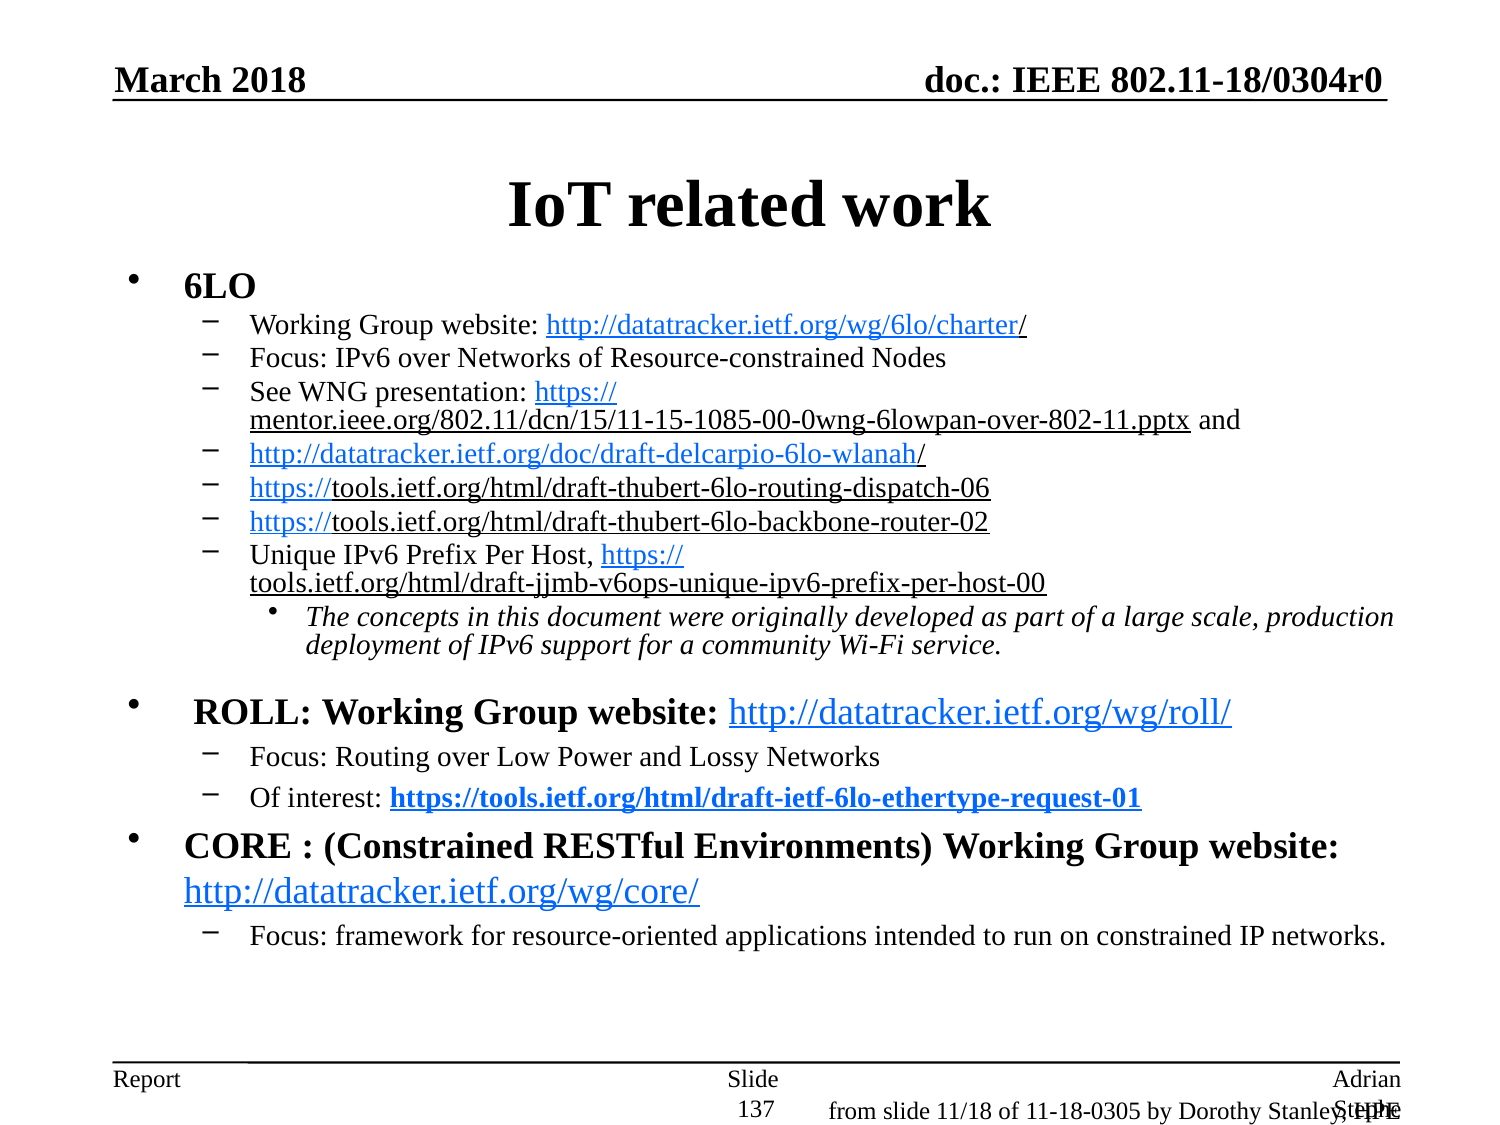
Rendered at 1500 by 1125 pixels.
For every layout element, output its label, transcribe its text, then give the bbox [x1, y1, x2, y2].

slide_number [114, 54, 374, 101]
footer Adrian Stephens, Intel Corporation [1324, 1061, 1402, 1087]
list 6LO Working Group website: http://datatracker.ietf.org/wg/6lo/charter/ Focus: IPv6 over Networks of Resource-constrained Nodes See WNG presentation: https://mentor.ieee.org/802.11/dcn/15/11-15-1085-00-0wng-6lowpan-over-802-11.pptx and http://datatracker.ietf.org/doc/draft-delcarpio-6lo-wlanah/ https://tools.ietf.org/html/draft-thubert-6lo-routing-dispatch-06 https://tools.ietf.org/html/draft-thubert-6lo-backbone-router-02 Unique IPv6 Prefix Per Host, https://tools.ietf.org/html/draft-jjmb-v6ops-unique-ipv6-prefix-per-host-00 The concepts in this document were originally developed as part of a large scale, production deployment of IPv6 support for a community Wi-Fi service. ROLL: Working Group website: http://datatracker.ietf.org/wg/roll/ Focus: Routing over Low Power and Lossy Networks Of interest: https://tools.ietf.org/html/draft-ietf-6lo-ethertype-request-01 CORE : (Constrained RESTful Environments) Working Group website: http://datatracker.ietf.org/wg/core/ Focus: framework for resource-oriented applications intended to run on constrained IP networks. [112, 262, 1425, 1038]
title IoT related work [112, 112, 1388, 262]
slide_number Slide 137 [711, 1061, 801, 1093]
text_box from slide 11/18 of 11-18-0305 by Dorothy Stanley, HPE [343, 1087, 1417, 1125]
